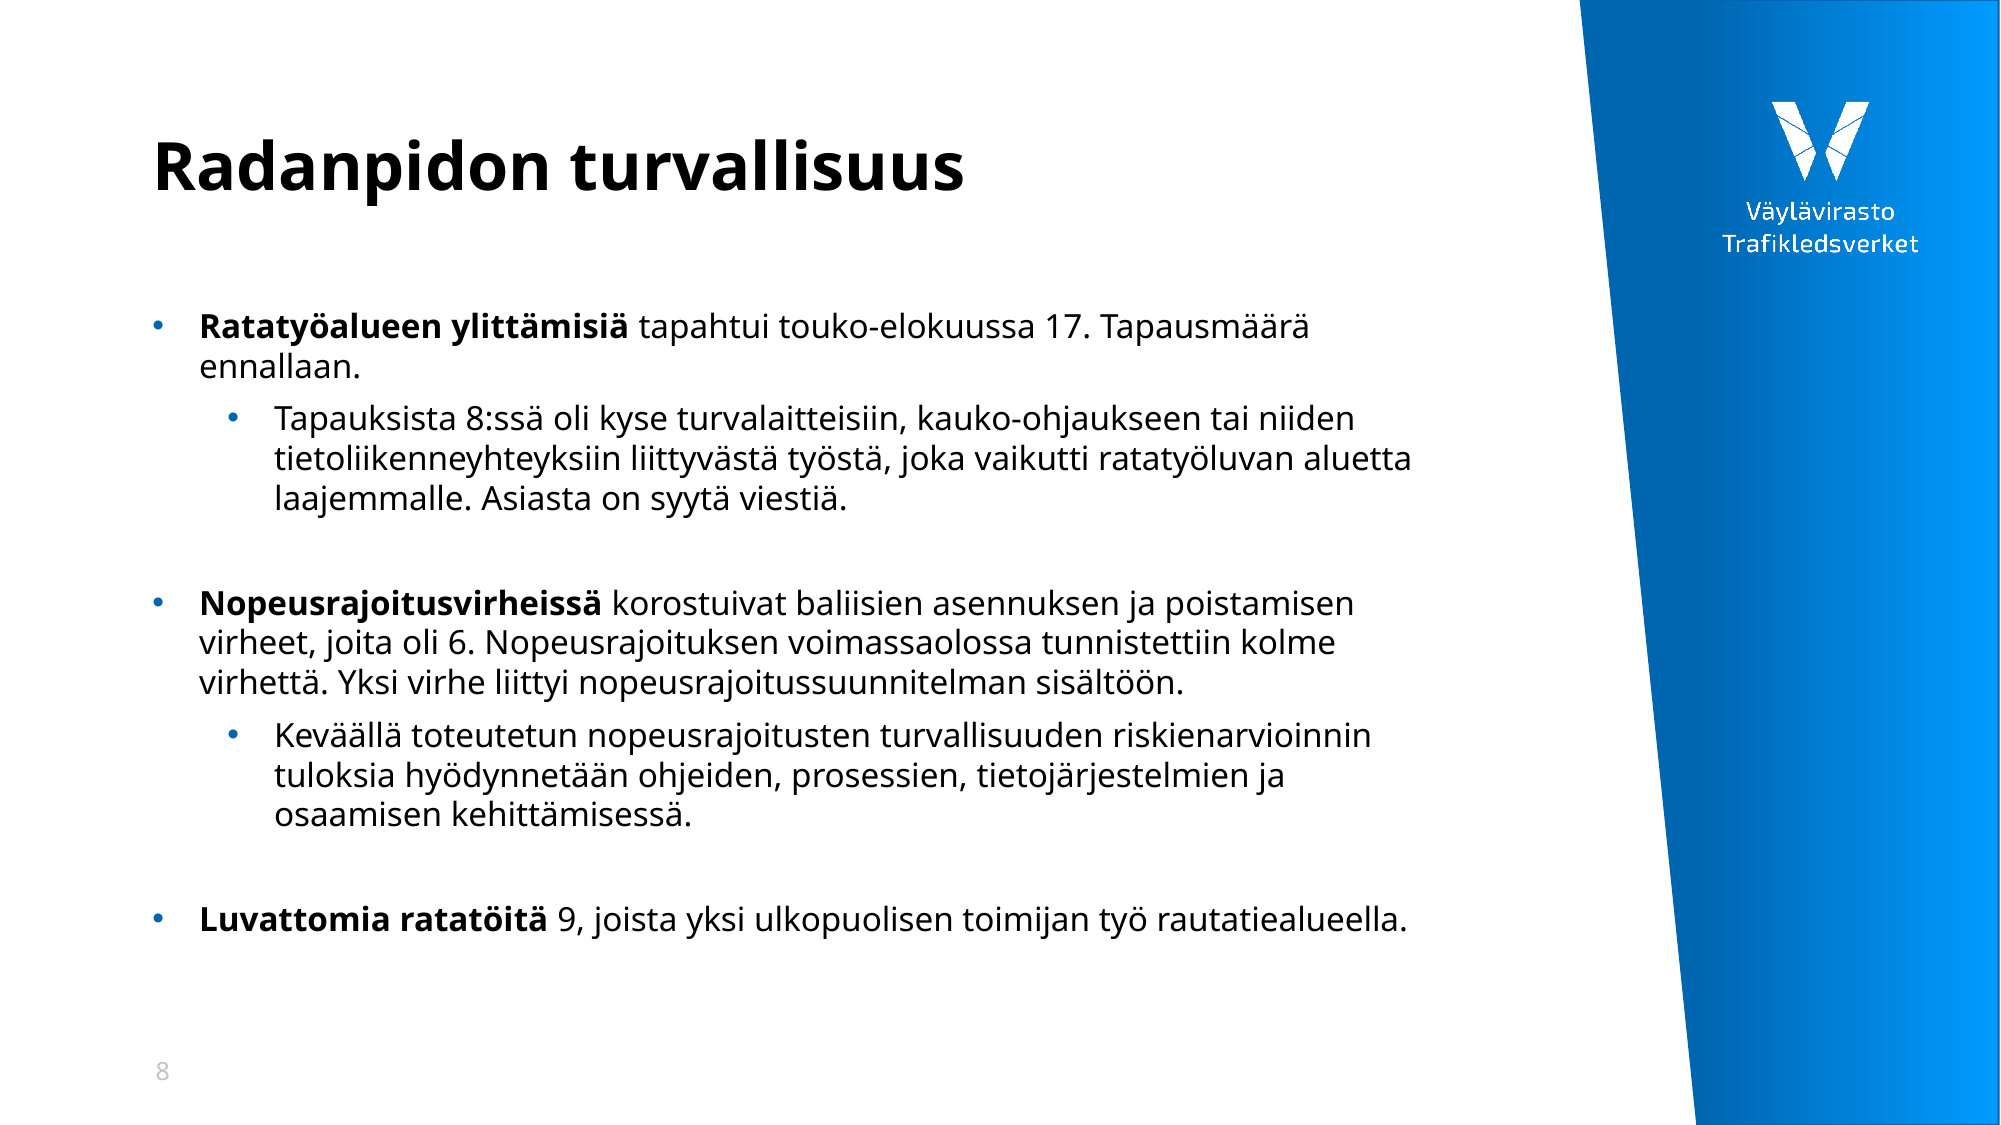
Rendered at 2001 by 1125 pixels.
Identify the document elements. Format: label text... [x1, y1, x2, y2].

picture [1669, 47, 1971, 306]
title Radanpidon turvallisuus [137, 59, 1455, 278]
list Ratatyöalueen ylittämisiä tapahtui touko-elokuussa 17. Tapausmäärä ennallaan. Tapauksista 8:ssä oli kyse turvalaitteisiin, kauko-ohjaukseen tai niiden tietoliikenneyhteyksiin liittyvästä työstä, joka vaikutti ratatyöluvan aluetta laajemmalle. Asiasta on syytä viestiä. Nopeusrajoitusvirheissä korostuivat baliisien asennuksen ja poistamisen virheet, joita oli 6. Nopeusrajoituksen voimassaolossa tunnistettiin kolme virhettä. Yksi virhe liittyi nopeusrajoitussuunnitelman sisältöön. Keväällä toteutetun nopeusrajoitusten turvallisuuden riskienarvioinnin tuloksia hyödynnetään ohjeiden, prosessien, tietojärjestelmien ja osaamisen kehittämisessä. Luvattomia ratatöitä 9, joista yksi ulkopuolisen toimijan työ rautatiealueella. [137, 297, 1455, 1030]
slide_number 8 [140, 1042, 233, 1103]
